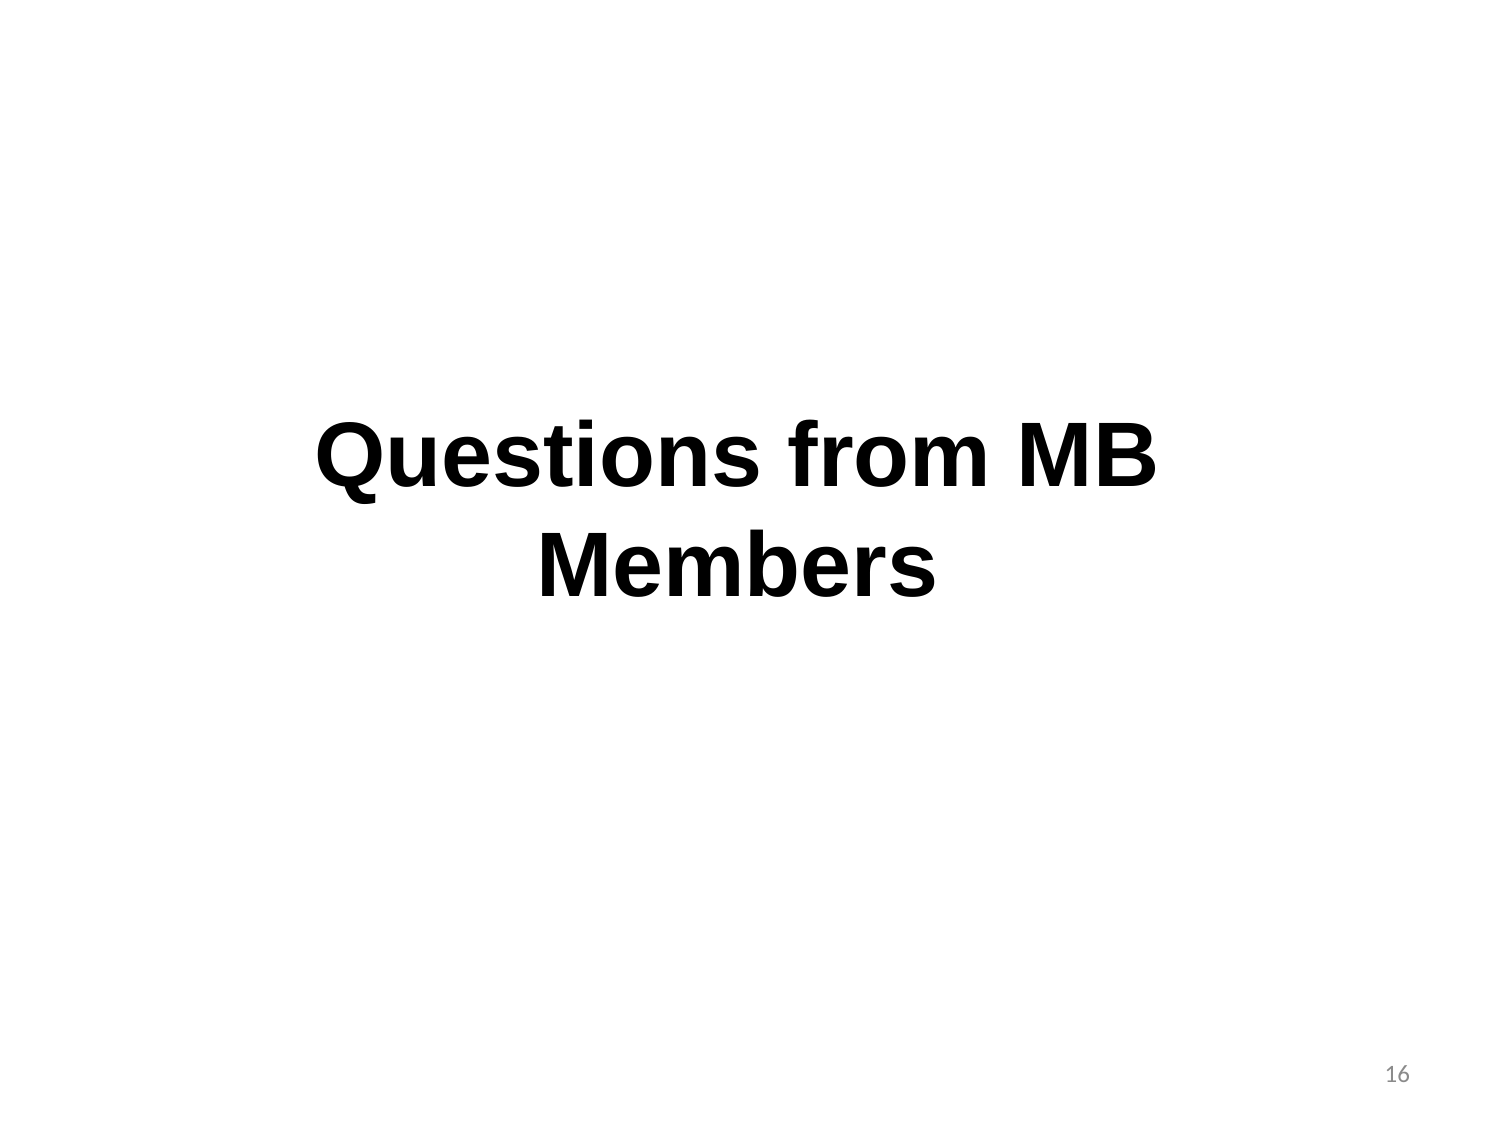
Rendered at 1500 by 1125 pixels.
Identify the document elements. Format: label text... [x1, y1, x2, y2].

slide_number 16 [1074, 1042, 1425, 1103]
text_box Questions from MB Members [212, 387, 1263, 623]
